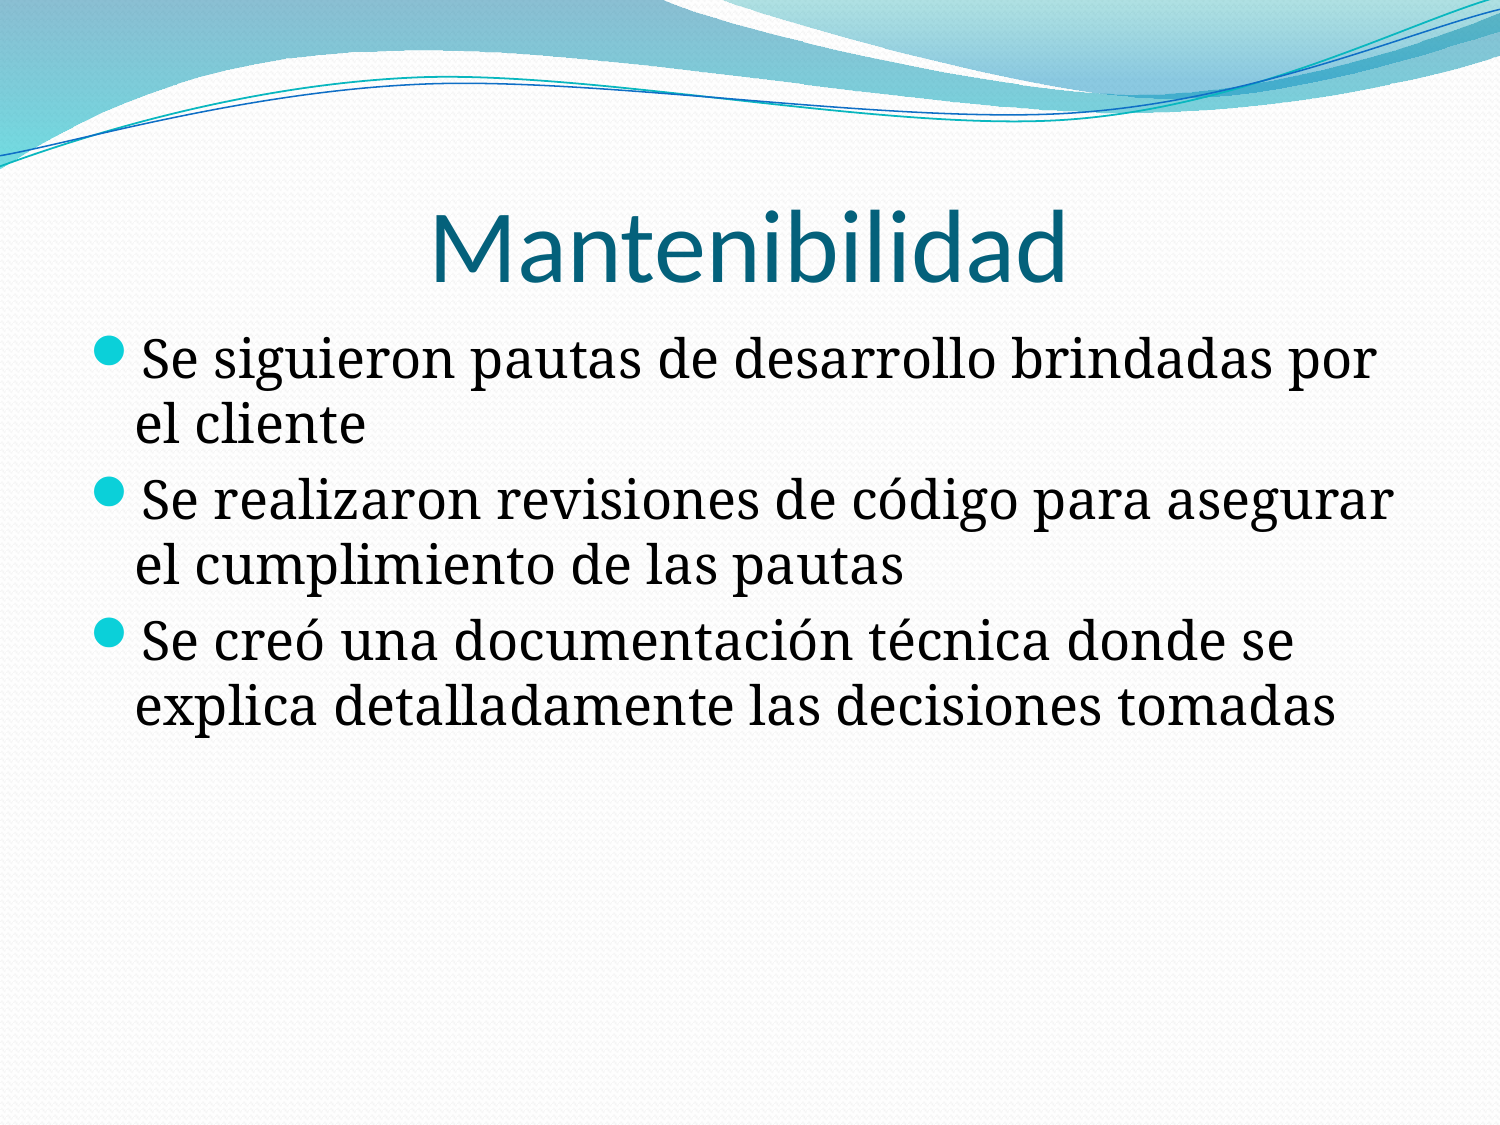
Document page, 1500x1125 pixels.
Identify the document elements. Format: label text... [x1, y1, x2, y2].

title Mantenibilidad [75, 115, 1425, 303]
list Se siguieron pautas de desarrollo brindadas por el cliente Se realizaron revisiones de código para asegurar el cumplimiento de las pautas Se creó una documentación técnica donde se explica detalladamente las decisiones tomadas [75, 317, 1425, 1038]
